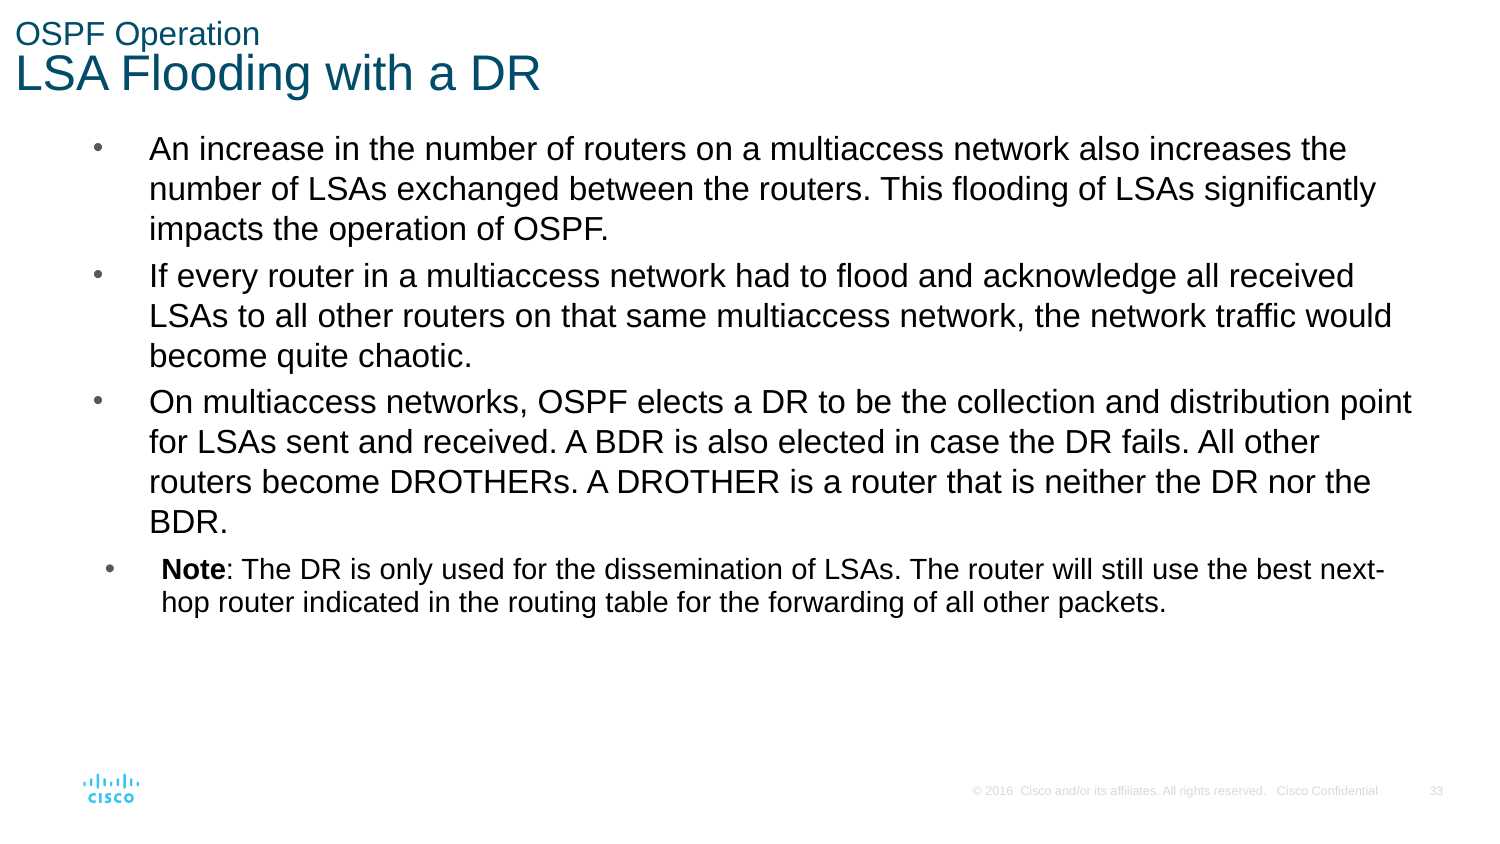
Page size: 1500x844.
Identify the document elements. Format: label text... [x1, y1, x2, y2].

list An increase in the number of routers on a multiaccess network also increases the number of LSAs exchanged between the routers. This flooding of LSAs significantly impacts the operation of OSPF. If every router in a multiaccess network had to flood and acknowledge all received LSAs to all other routers on that same multiaccess network, the network traffic would become quite chaotic. On multiaccess networks, OSPF elects a DR to be the collection and distribution point for LSAs sent and received. A BDR is also elected in case the DR fails. All other routers become DROTHERs. A DROTHER is a router that is neither the DR nor the BDR. Note: The DR is only used for the dissemination of LSAs. The router will still use the best next-hop router indicated in the routing table for the forwarding of all other packets. [77, 120, 1437, 726]
title OSPF Operation LSA Flooding with a DR [0, 0, 1369, 121]
